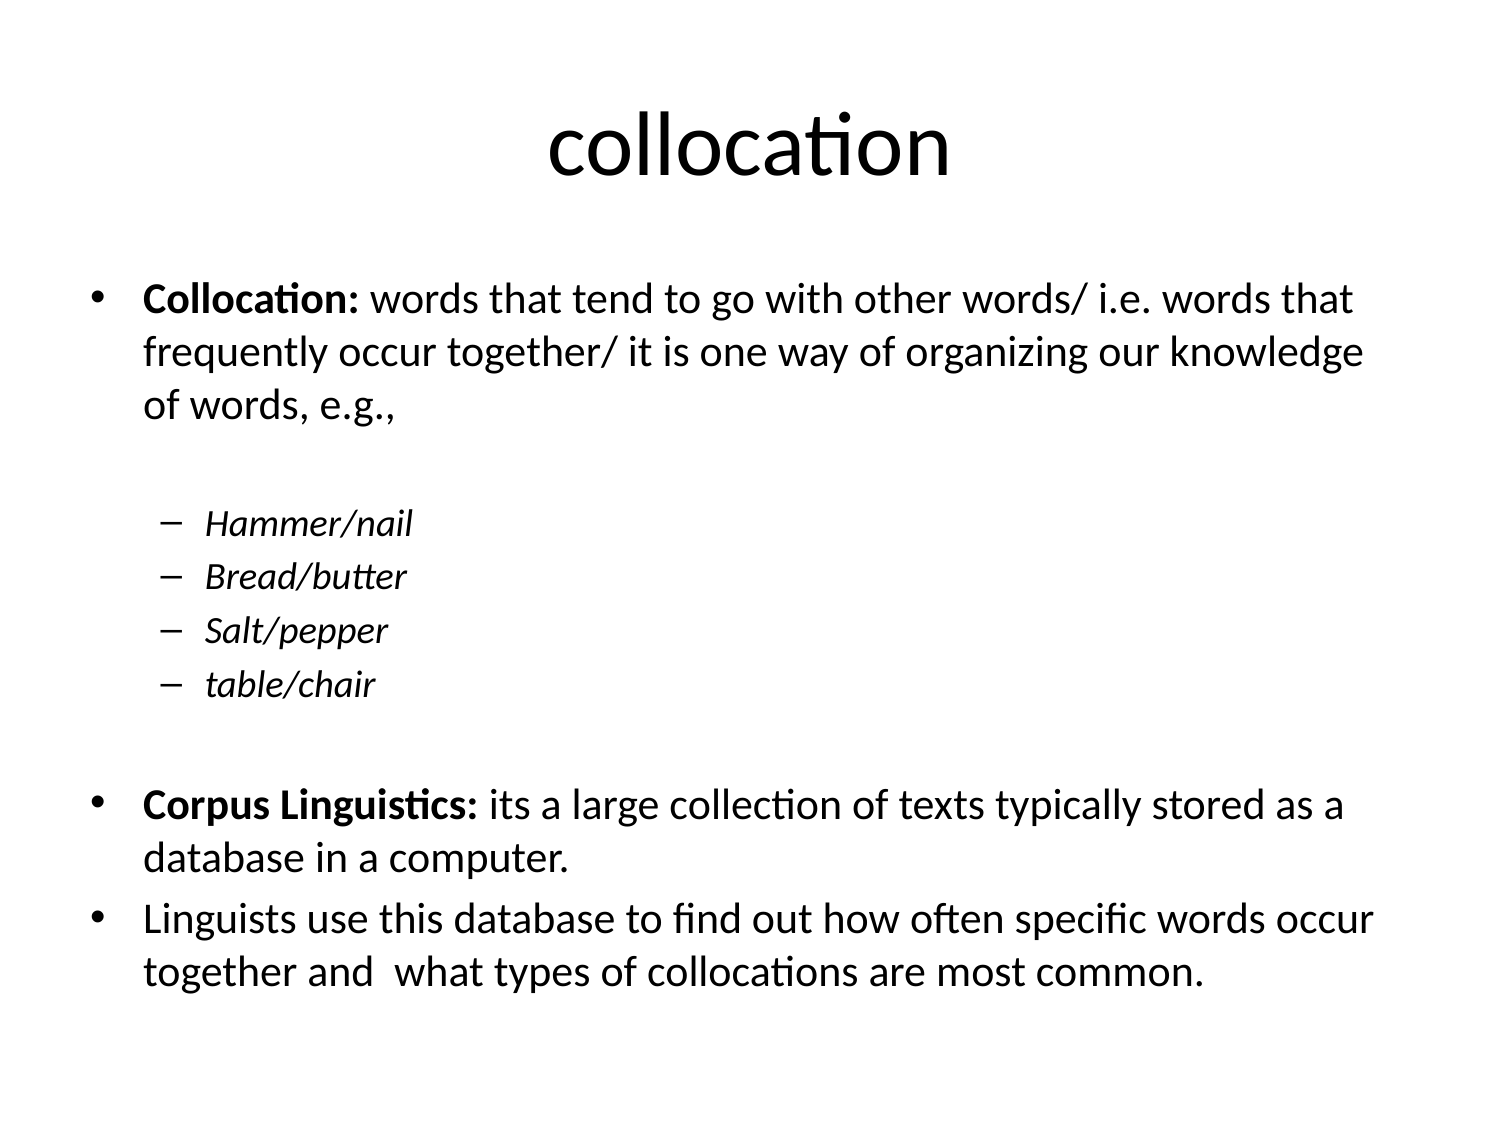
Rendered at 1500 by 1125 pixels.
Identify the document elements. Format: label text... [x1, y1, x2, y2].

list Collocation: words that tend to go with other words/ i.e. words that frequently occur together/ it is one way of organizing our knowledge of words, e.g., Hammer/nail Bread/butter Salt/pepper table/chair Corpus Linguistics: its a large collection of texts typically stored as a database in a computer. Linguists use this database to find out how often specific words occur together and what types of collocations are most common. [75, 262, 1425, 1005]
title collocation [75, 45, 1425, 233]
